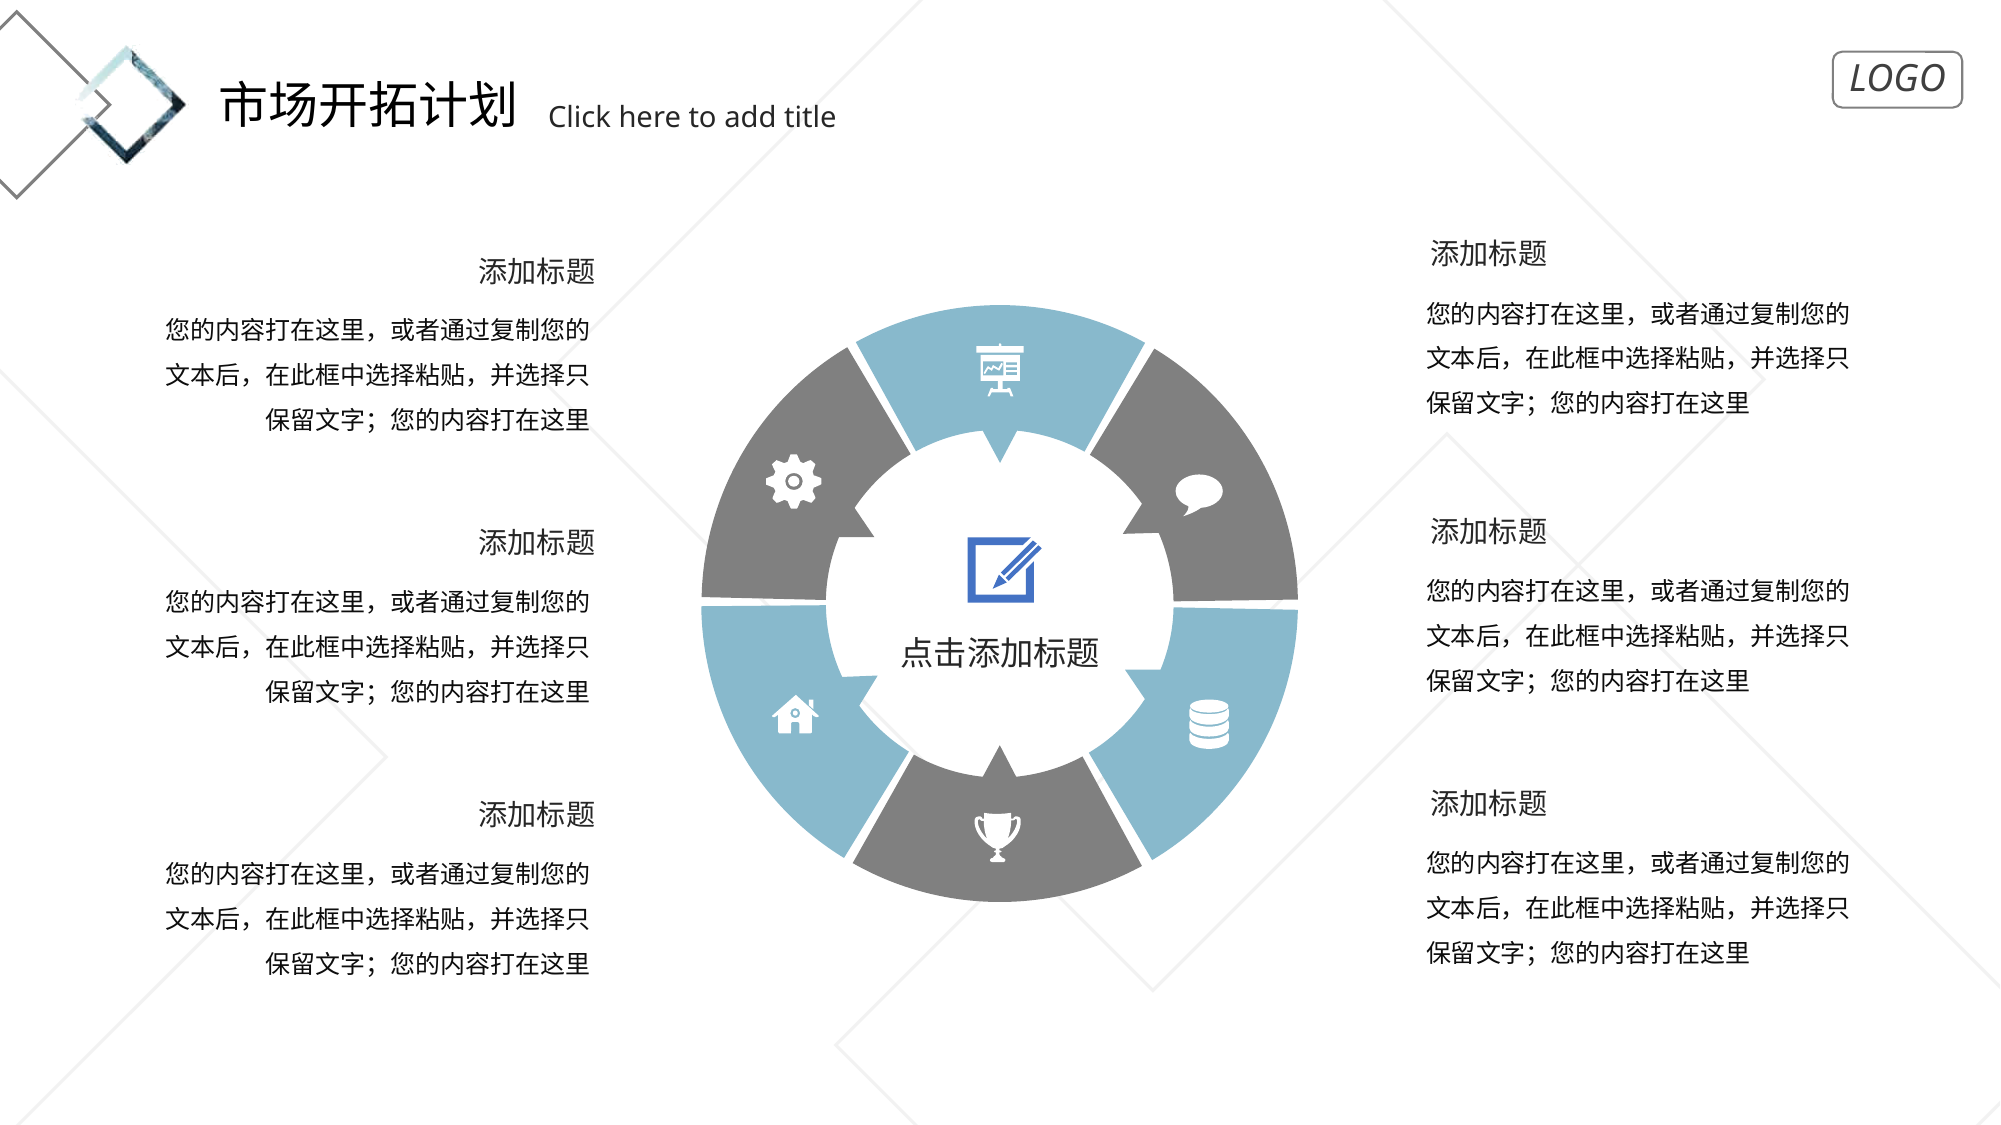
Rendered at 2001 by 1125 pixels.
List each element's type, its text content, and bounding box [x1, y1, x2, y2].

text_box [1089, 348, 1298, 602]
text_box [1411, 780, 1882, 977]
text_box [1411, 508, 1882, 706]
text_box Click here to add title [533, 84, 853, 141]
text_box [701, 605, 909, 858]
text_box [134, 519, 606, 717]
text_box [871, 535, 1130, 678]
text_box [855, 292, 1146, 463]
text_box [134, 791, 606, 988]
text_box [1088, 607, 1298, 861]
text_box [701, 347, 911, 600]
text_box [134, 247, 606, 445]
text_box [1411, 230, 1882, 428]
picture [64, 44, 189, 165]
text_box 市场开拓计划 [89, 66, 534, 141]
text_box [852, 745, 1142, 915]
